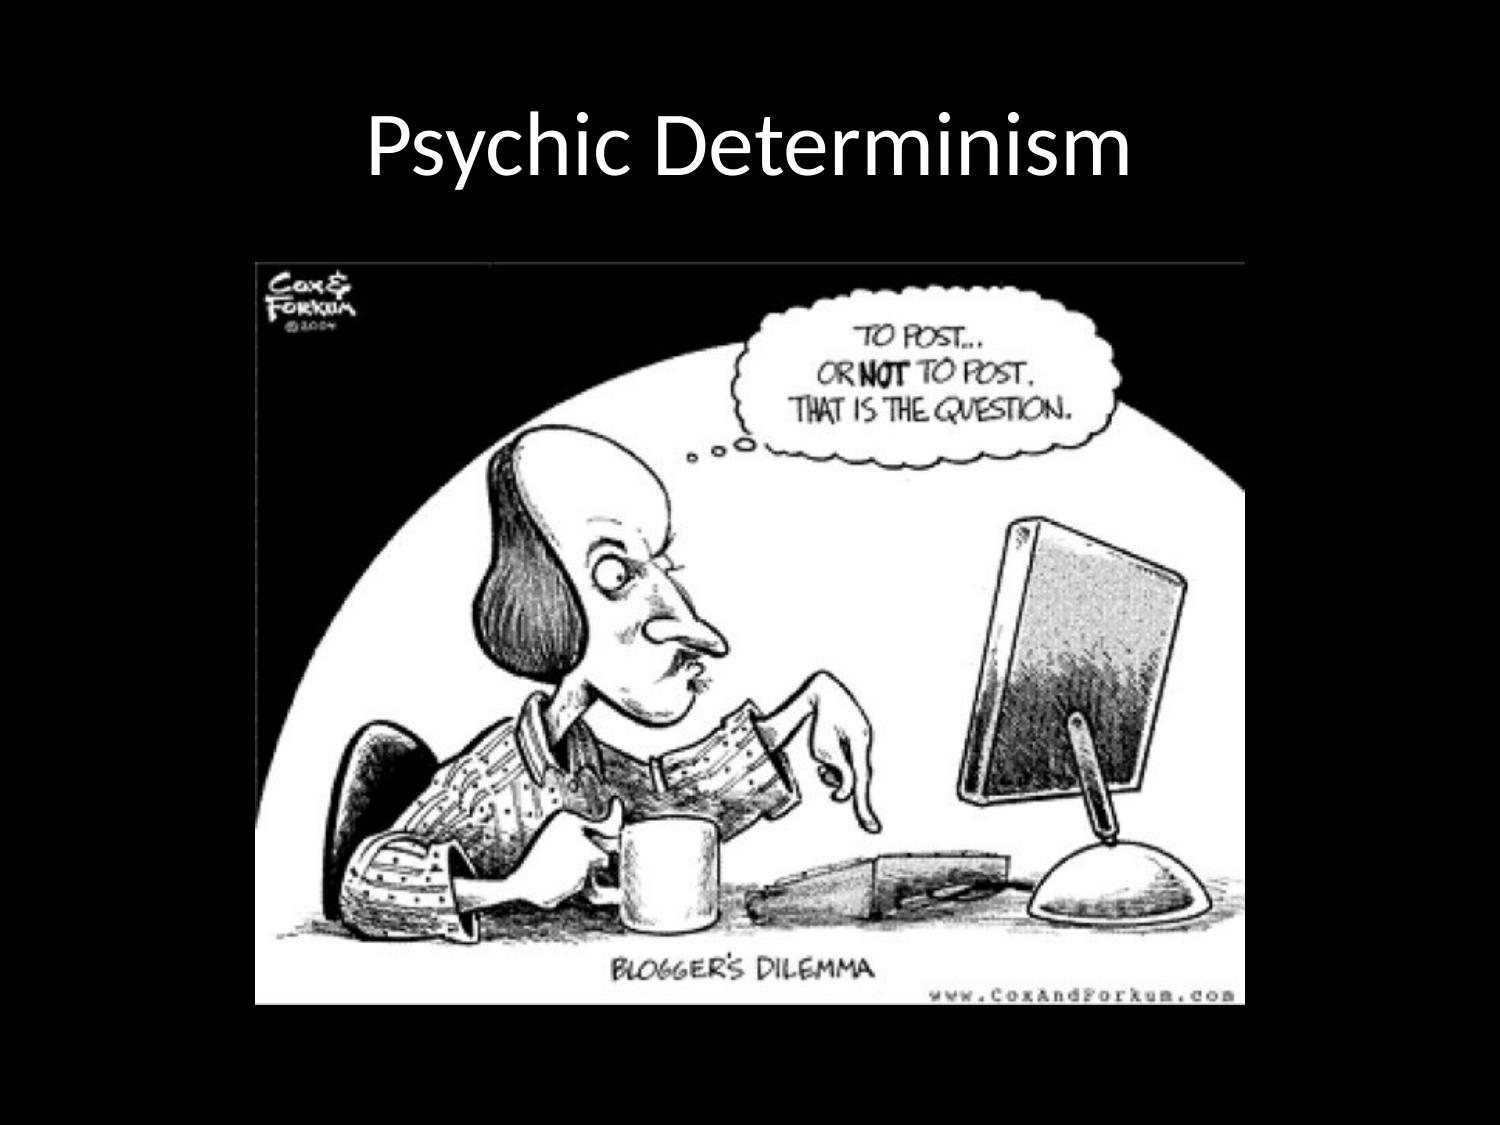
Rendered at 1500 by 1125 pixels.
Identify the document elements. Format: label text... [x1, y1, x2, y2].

title Psychic Determinism [75, 45, 1425, 233]
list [254, 262, 1246, 1006]
